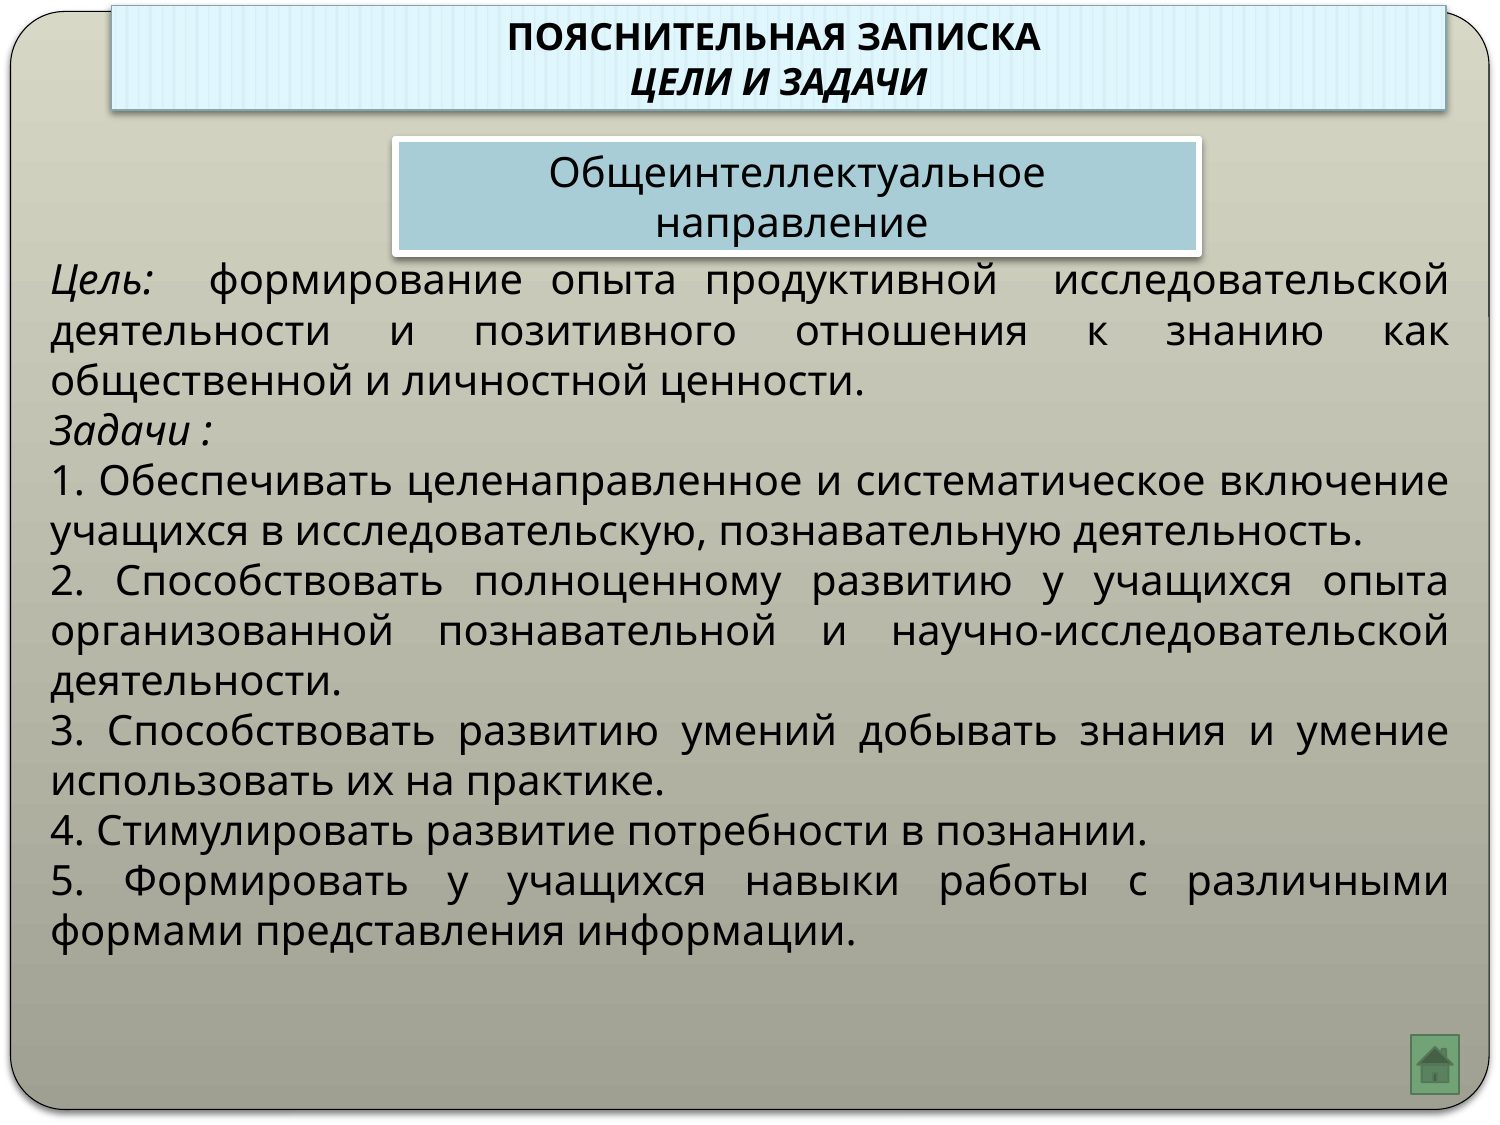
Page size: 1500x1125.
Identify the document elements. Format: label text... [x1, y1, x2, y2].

text_box [1410, 1034, 1460, 1095]
text_box Цель: формирование опыта продуктивной исследовательской деятельности и позитивного отношения к знанию как общественной и личностной ценности. Задачи : 1. Обеспечивать целенаправленное и систематическое включение учащихся в исследовательскую, познавательную деятельность. 2. Способствовать полноценному развитию у учащихся опыта организованной познавательной и научно-исследовательской деятельности. 3. Способствовать развитию умений добывать знания и умение использовать их на практике. 4. Стимулировать развитие потребности в познании. 5. Формировать у учащихся навыки работы с различными формами представления информации. [35, 246, 1465, 962]
text_box Общеинтеллектуальное направление [392, 136, 1202, 246]
text_box ПОЯСНИТЕЛЬНАЯ ЗАПИСКА ЦЕЛИ И ЗАДАЧИ [111, 5, 1447, 111]
